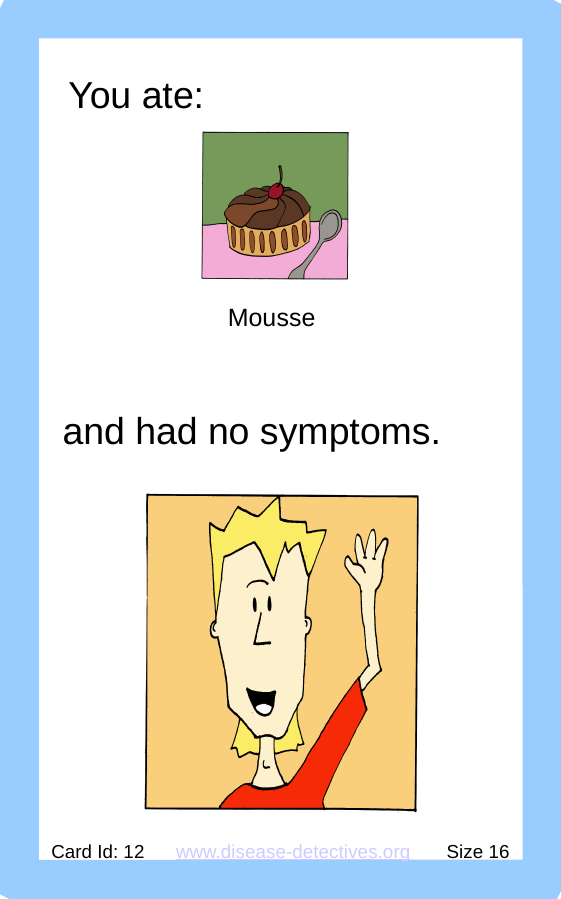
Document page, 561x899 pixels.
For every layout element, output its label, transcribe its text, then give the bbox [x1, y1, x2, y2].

text_box [18, 17, 544, 881]
text_box Card Id: 12 www.disease-detectives.org Size 16 [35, 832, 525, 869]
text_box Mousse [213, 295, 350, 338]
picture [143, 489, 421, 814]
picture [200, 131, 350, 280]
